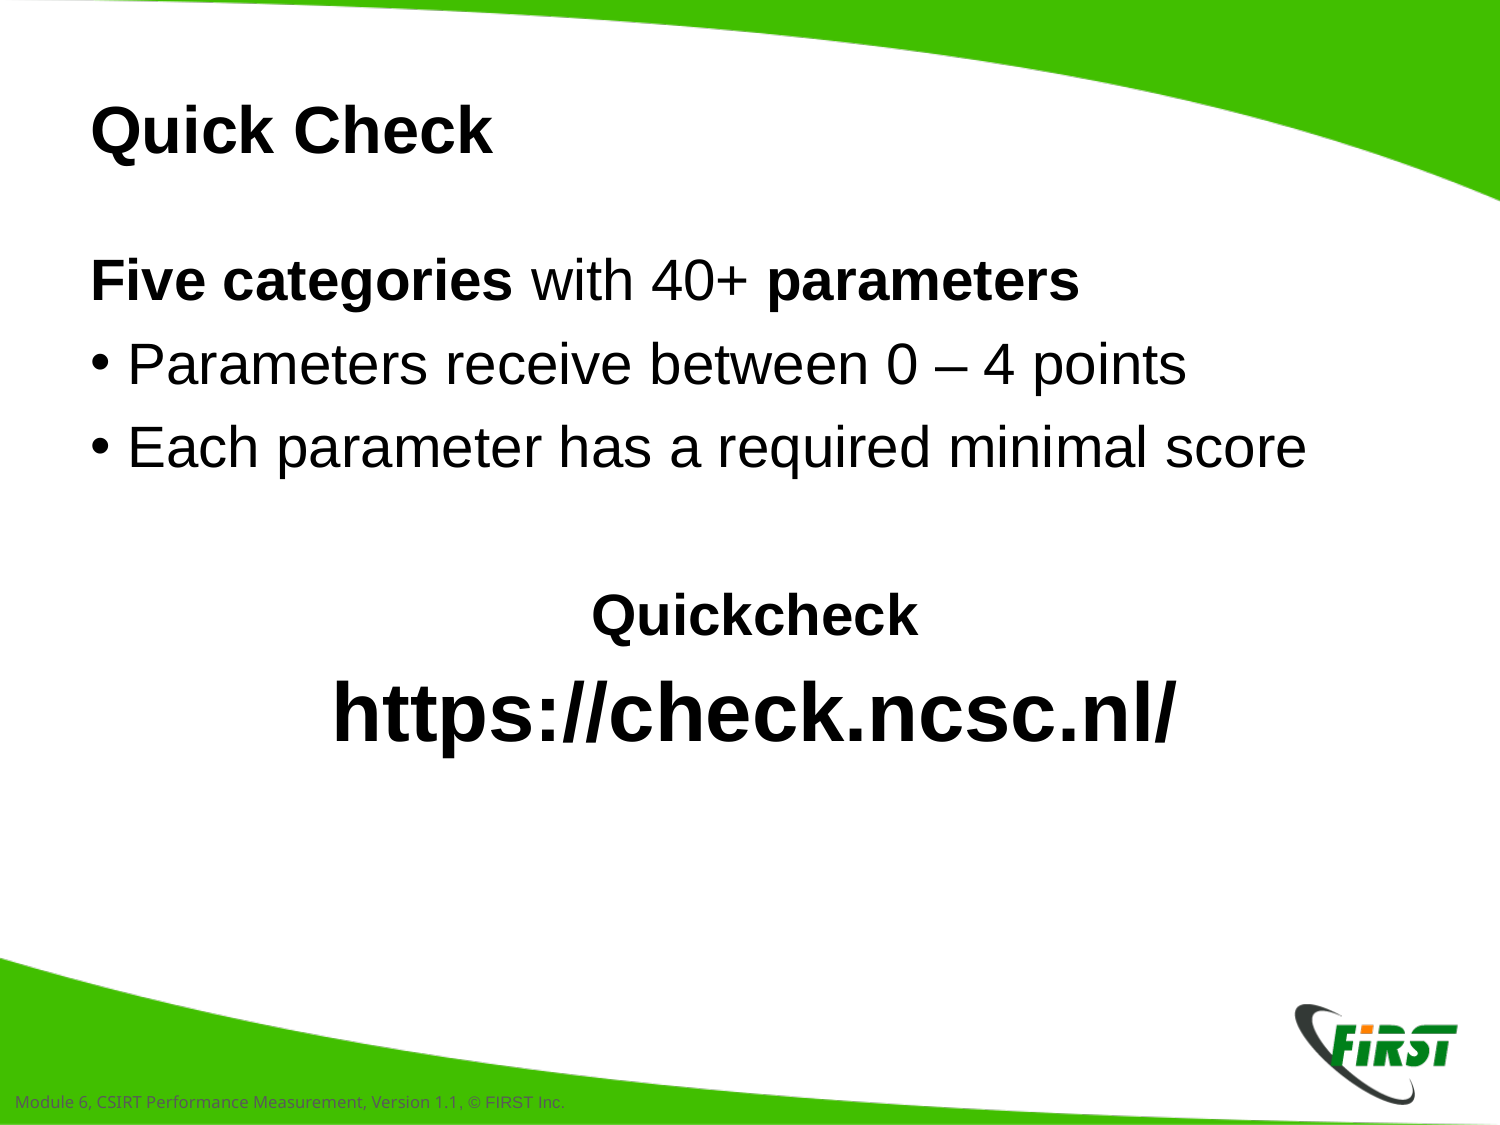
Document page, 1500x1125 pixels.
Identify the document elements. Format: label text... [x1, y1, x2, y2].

picture [0, 0, 1500, 1125]
title Quick Check [75, 59, 1436, 205]
list Five categories with 40+ parameters Parameters receive between 0 – 4 points Each parameter has a required minimal score Quickcheck https://check.ncsc.nl/ [75, 242, 1436, 1015]
